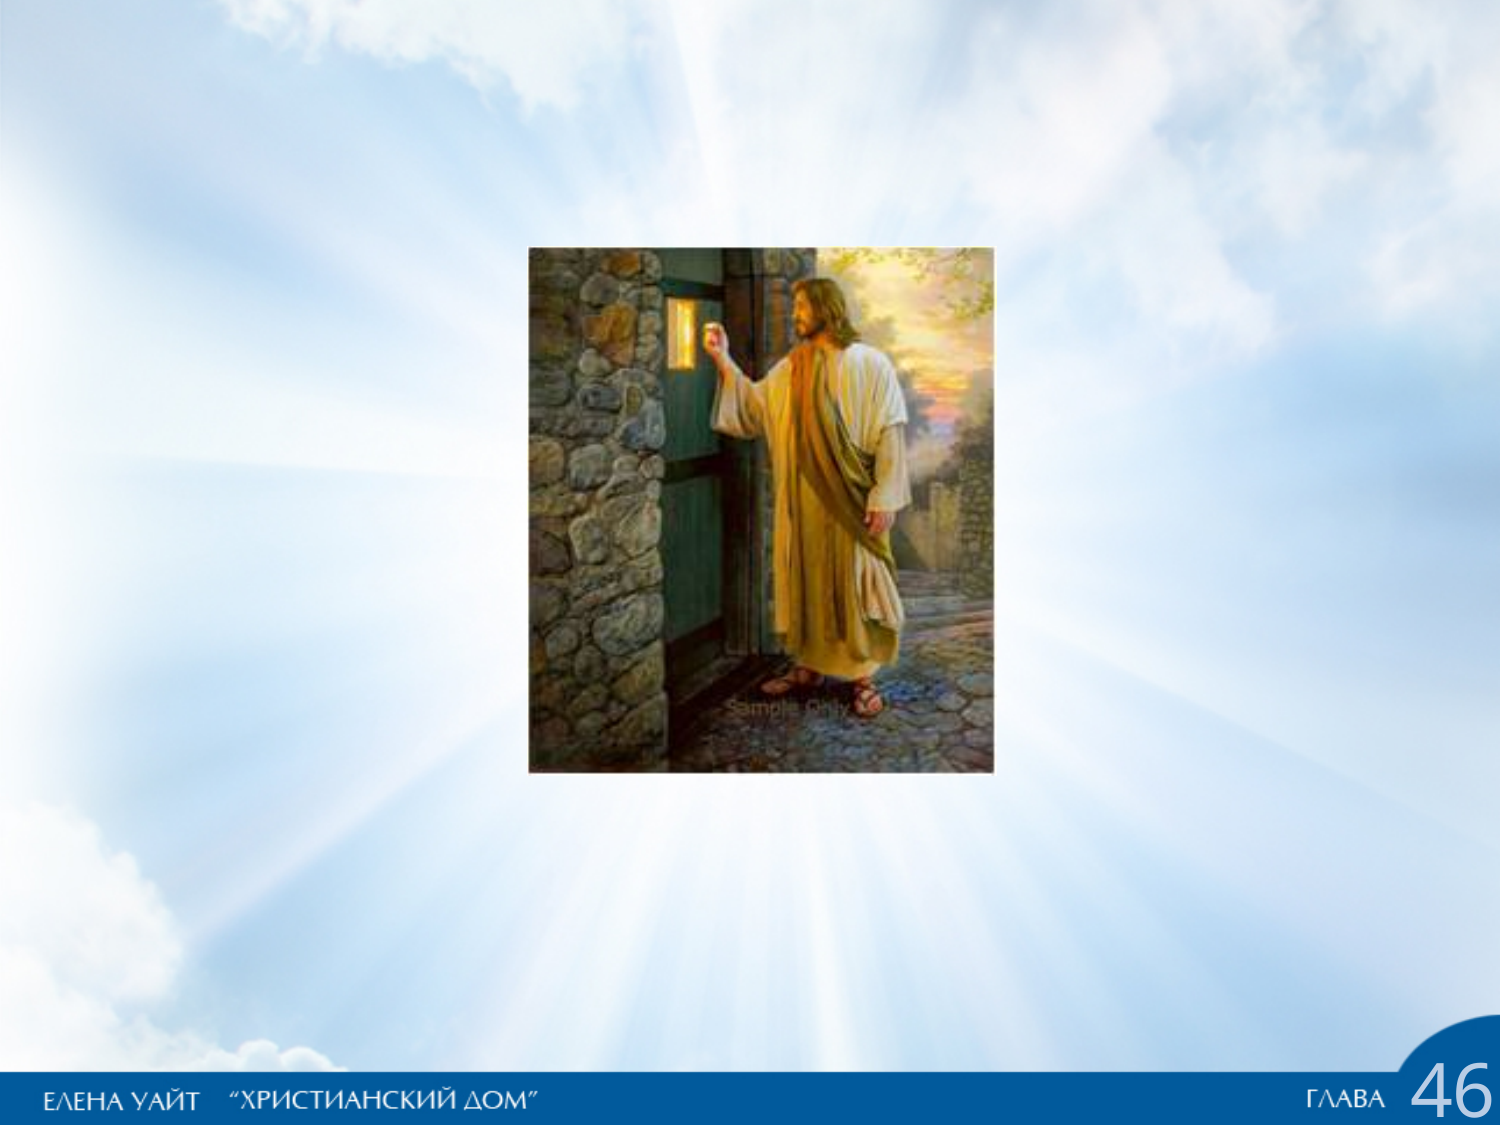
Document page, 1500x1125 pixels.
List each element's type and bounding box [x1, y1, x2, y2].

list [527, 245, 997, 776]
picture [0, 0, 1500, 1125]
